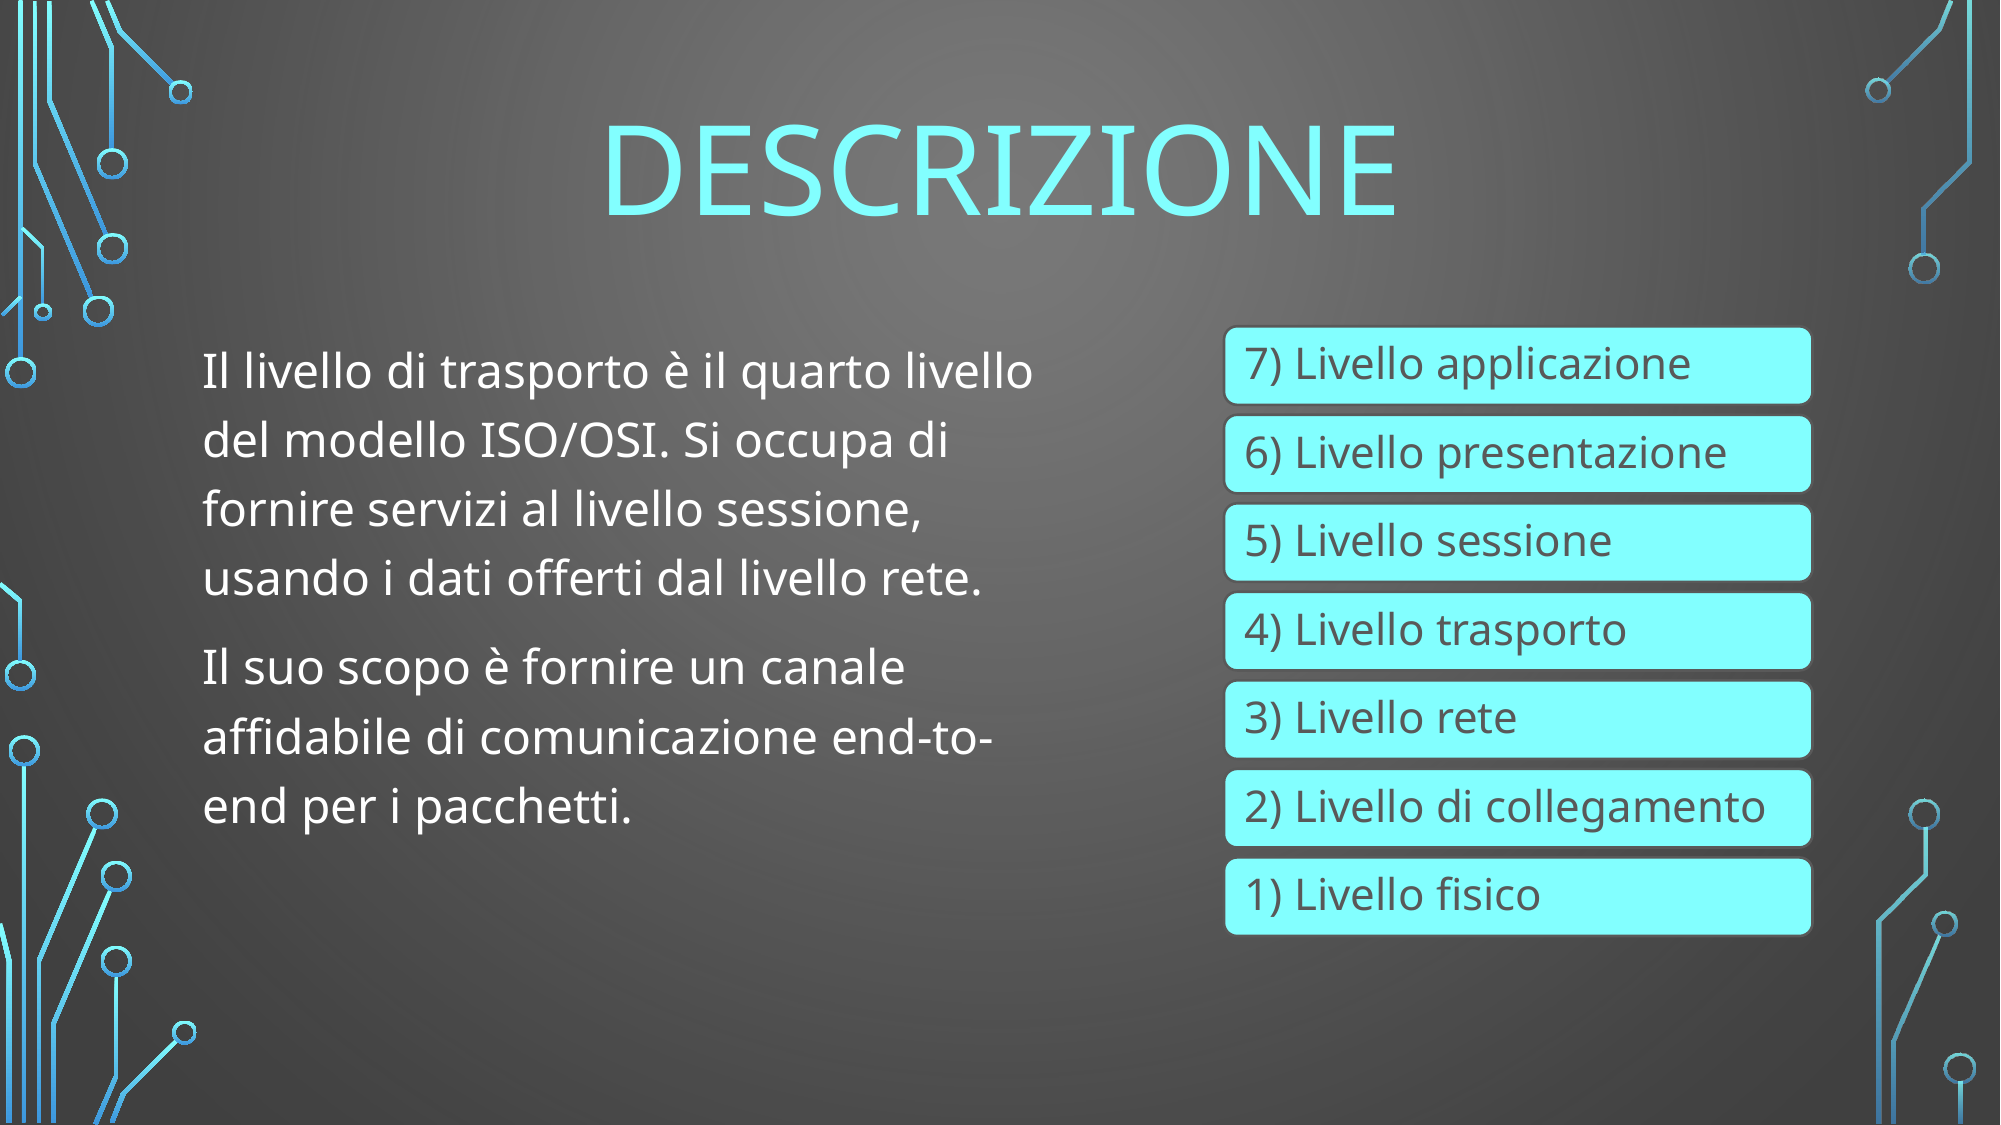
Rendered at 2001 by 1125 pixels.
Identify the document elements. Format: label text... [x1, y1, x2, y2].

list Il livello di trasporto è il quarto livello del modello ISO/OSI. Si occupa di fornire servizi al livello sessione, usando i dati offerti dal livello rete. Il suo scopo è fornire un canale affidabile di comunicazione end-to-end per i pacchetti. [187, 321, 1085, 888]
title Descrizione [187, 74, 1813, 276]
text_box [1223, 320, 1813, 942]
